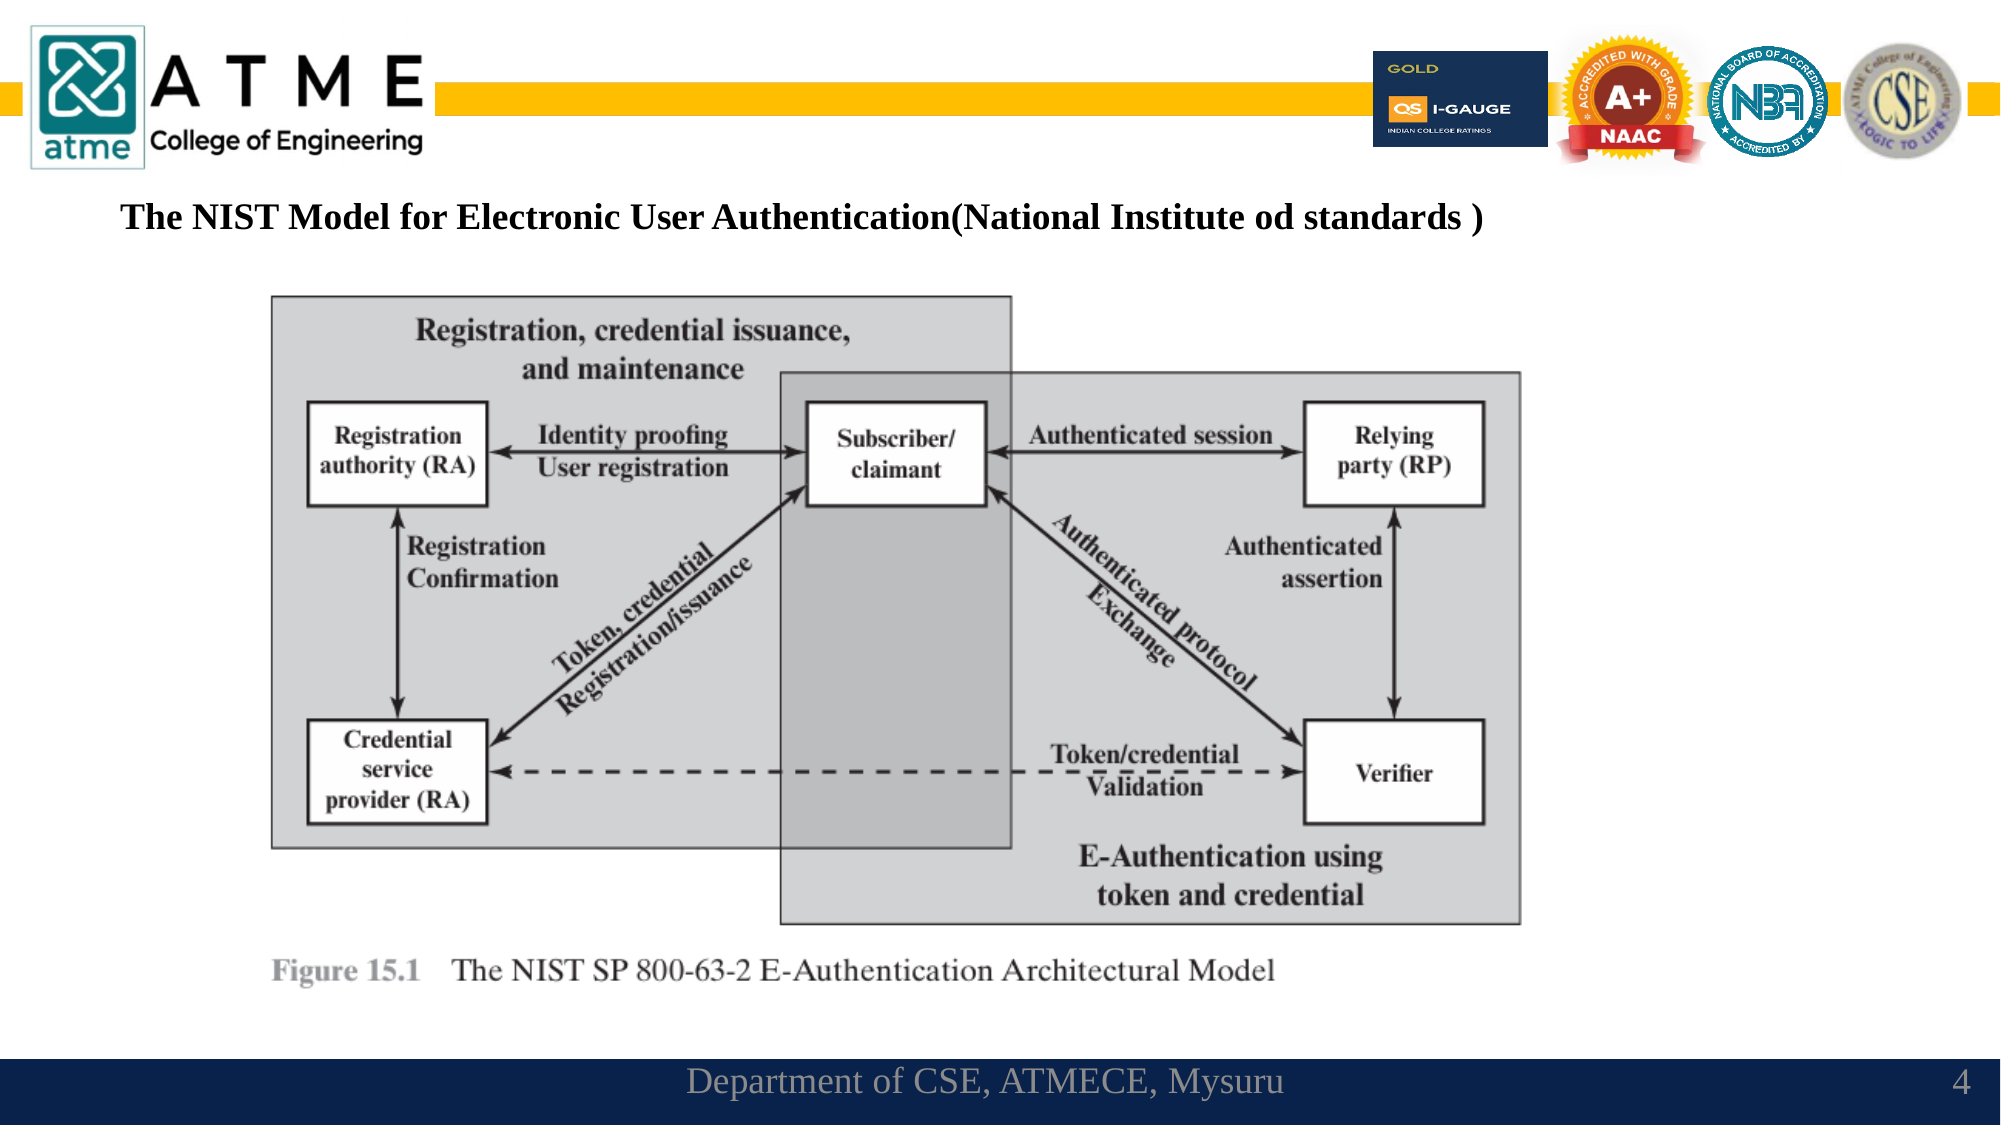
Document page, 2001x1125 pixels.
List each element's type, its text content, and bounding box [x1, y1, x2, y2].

picture [0, 1059, 2001, 1125]
picture [1840, 26, 1968, 176]
slide_number 4 [1511, 1057, 1972, 1103]
picture [1373, 20, 1828, 180]
picture [22, 15, 435, 178]
picture [242, 265, 1562, 1018]
footer Department of CSE, ATMECE, Mysuru [501, 1056, 1470, 1102]
text_box The NIST Model for Electronic User Authentication(National Institute od standards ) [105, 184, 1609, 245]
